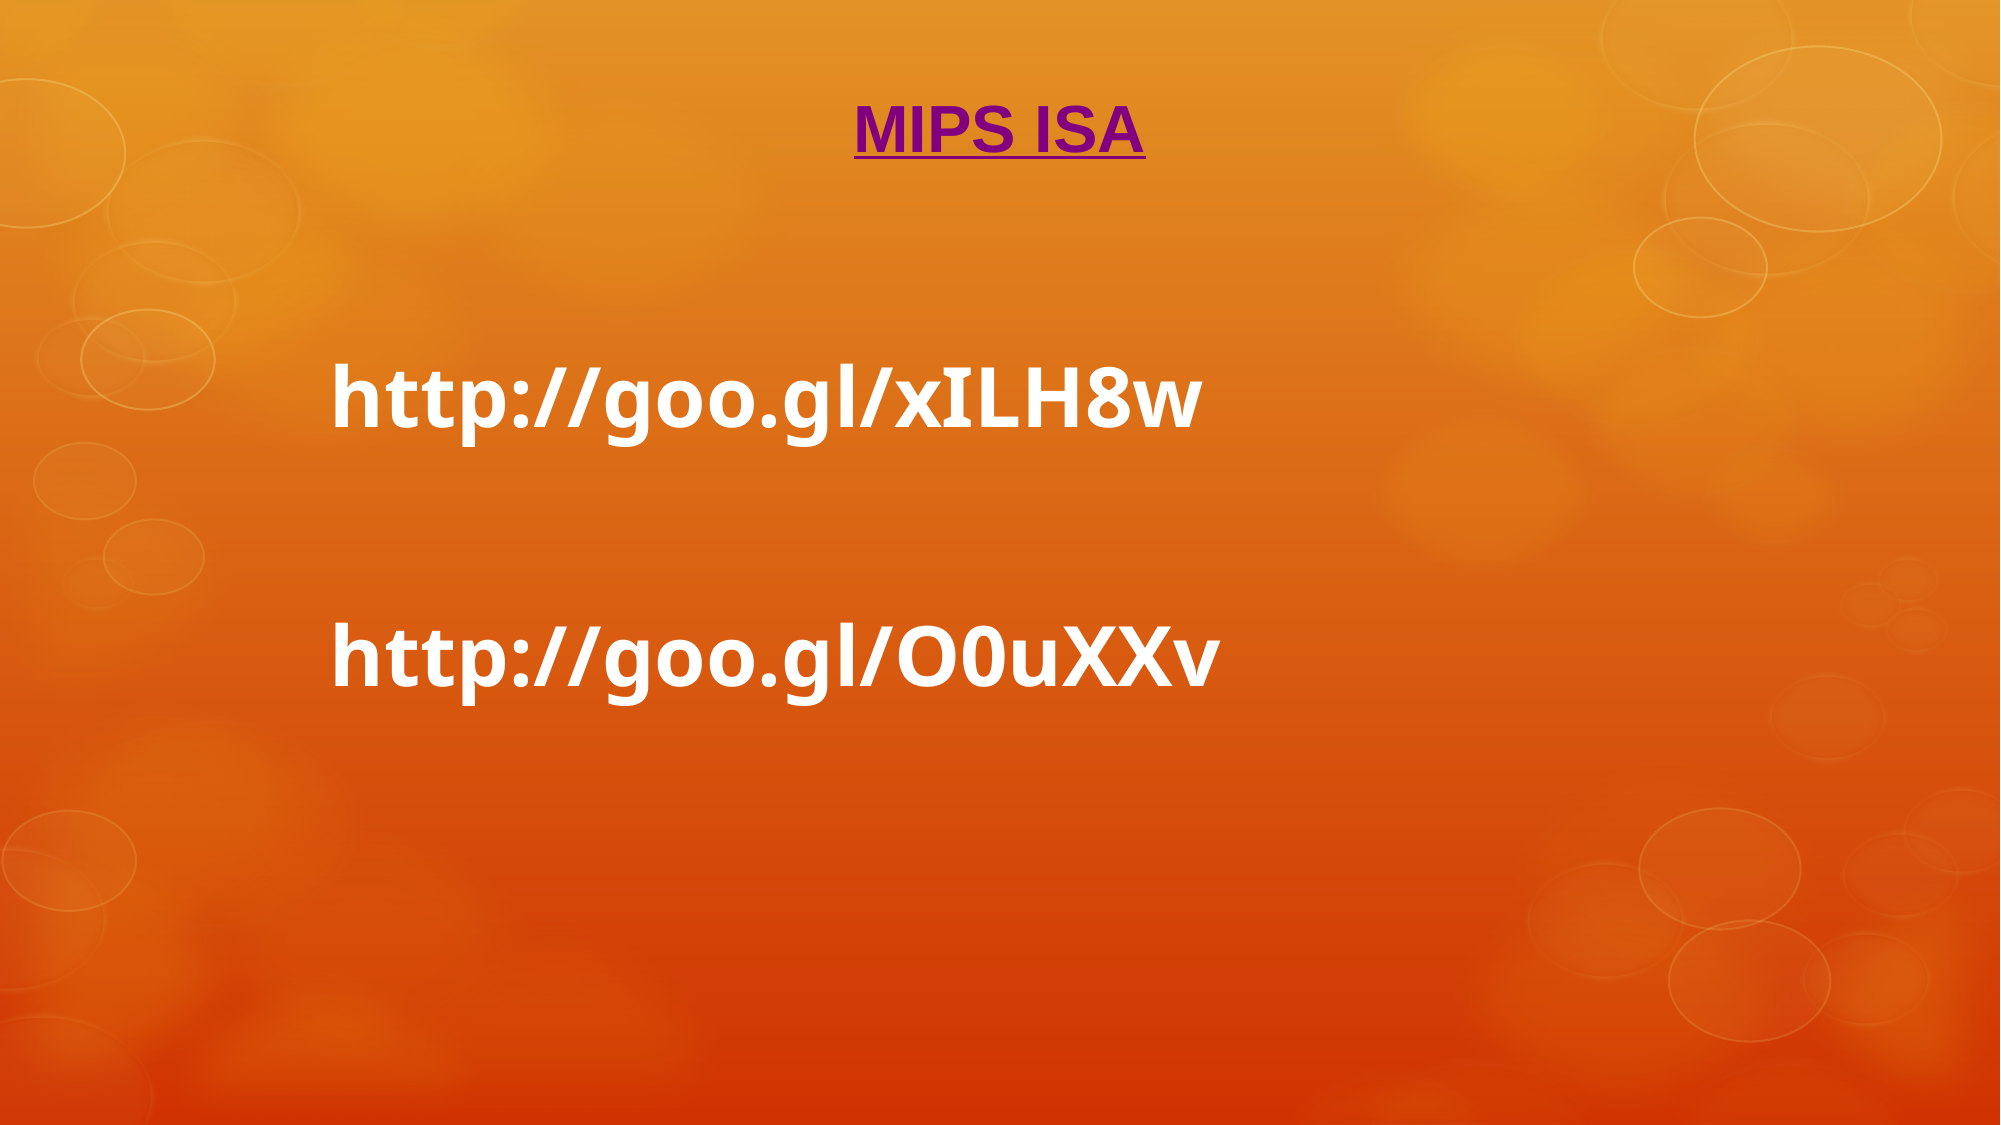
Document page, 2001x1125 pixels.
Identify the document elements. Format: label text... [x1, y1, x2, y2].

list http://goo.gl/xILH8w http://goo.gl/O0uXXv [314, 208, 1721, 1024]
text_box MIPS ISA [249, 78, 1750, 173]
